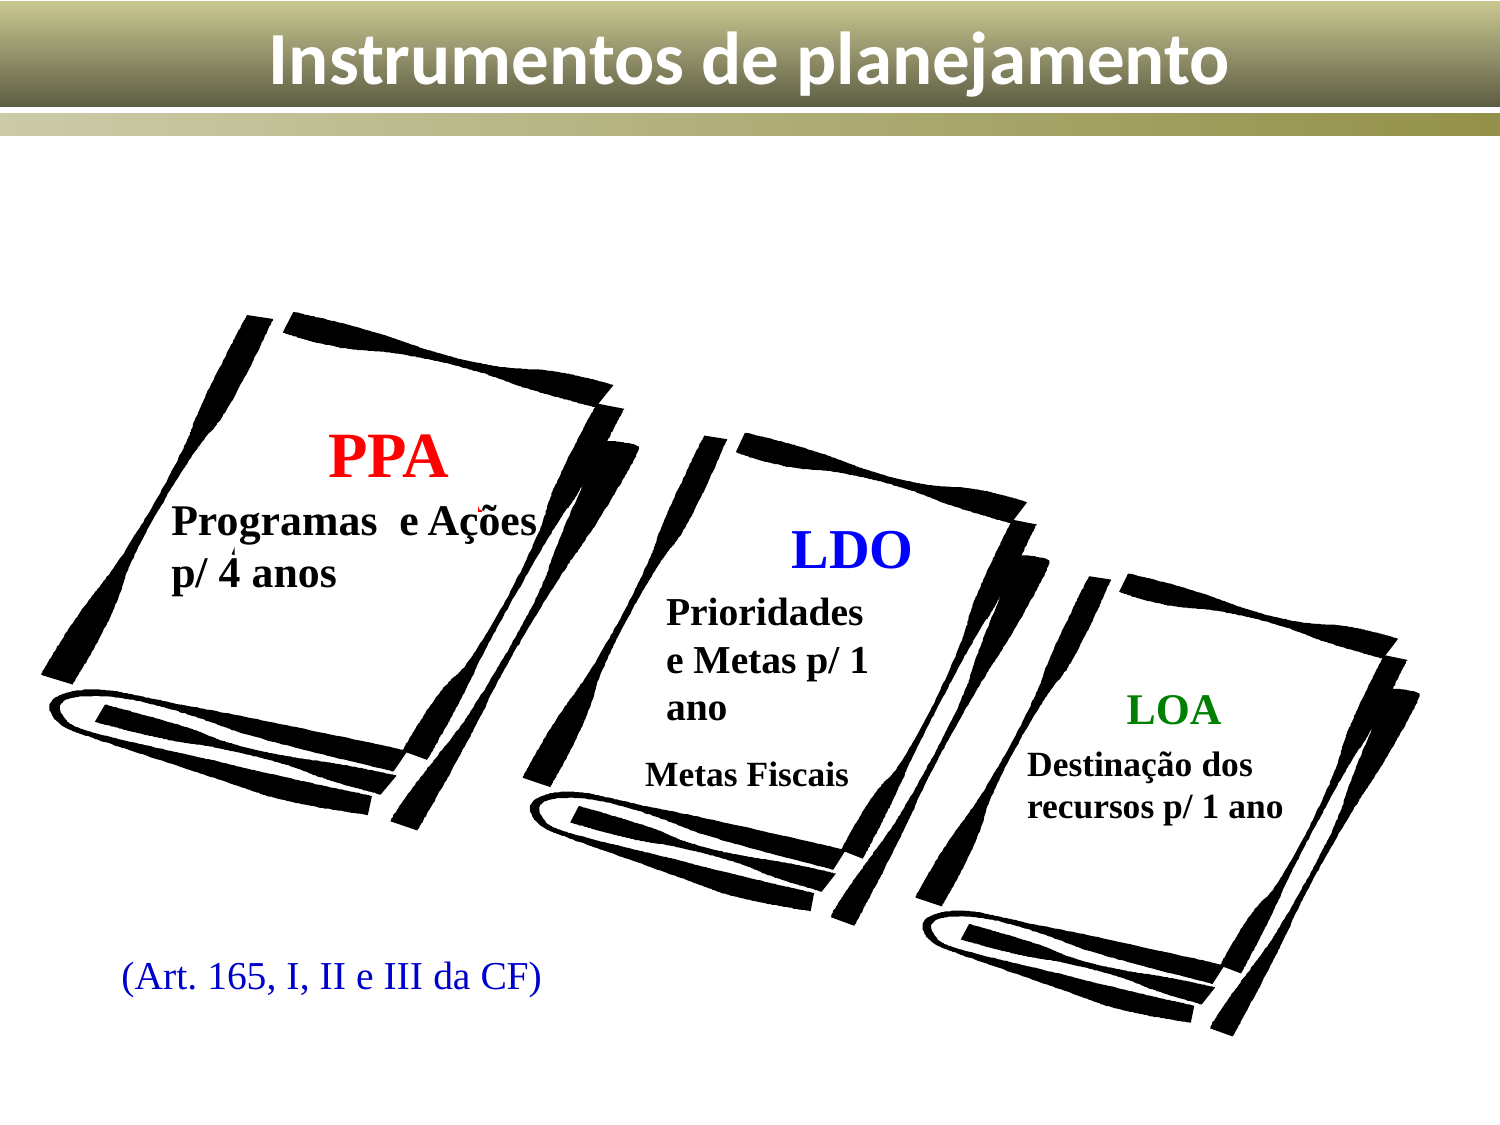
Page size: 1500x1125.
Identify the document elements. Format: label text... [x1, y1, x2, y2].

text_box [41, 196, 1448, 1062]
text_box [0, 113, 1500, 136]
text_box Instrumentos de planejamento [0, 1, 1500, 107]
